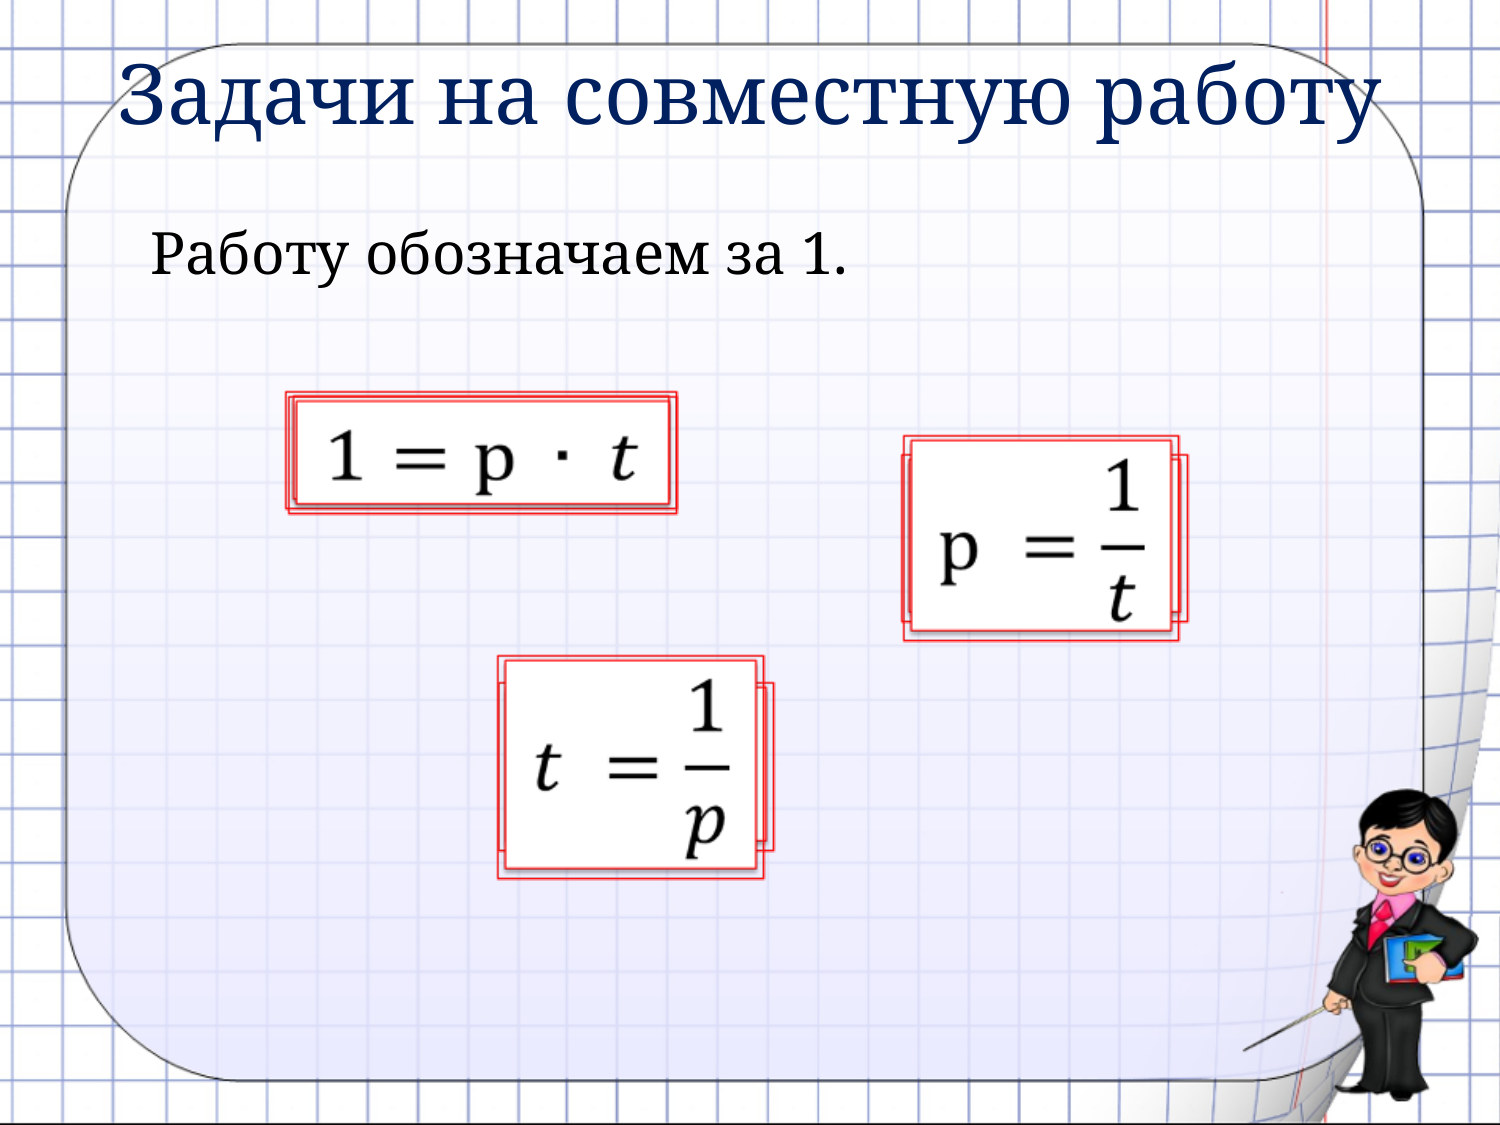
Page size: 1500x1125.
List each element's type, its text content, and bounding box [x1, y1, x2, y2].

title Задачи на совместную работу [75, 44, 1425, 149]
picture [0, 0, 1500, 1125]
text_box Работу обозначаем за 1. [135, 208, 864, 294]
